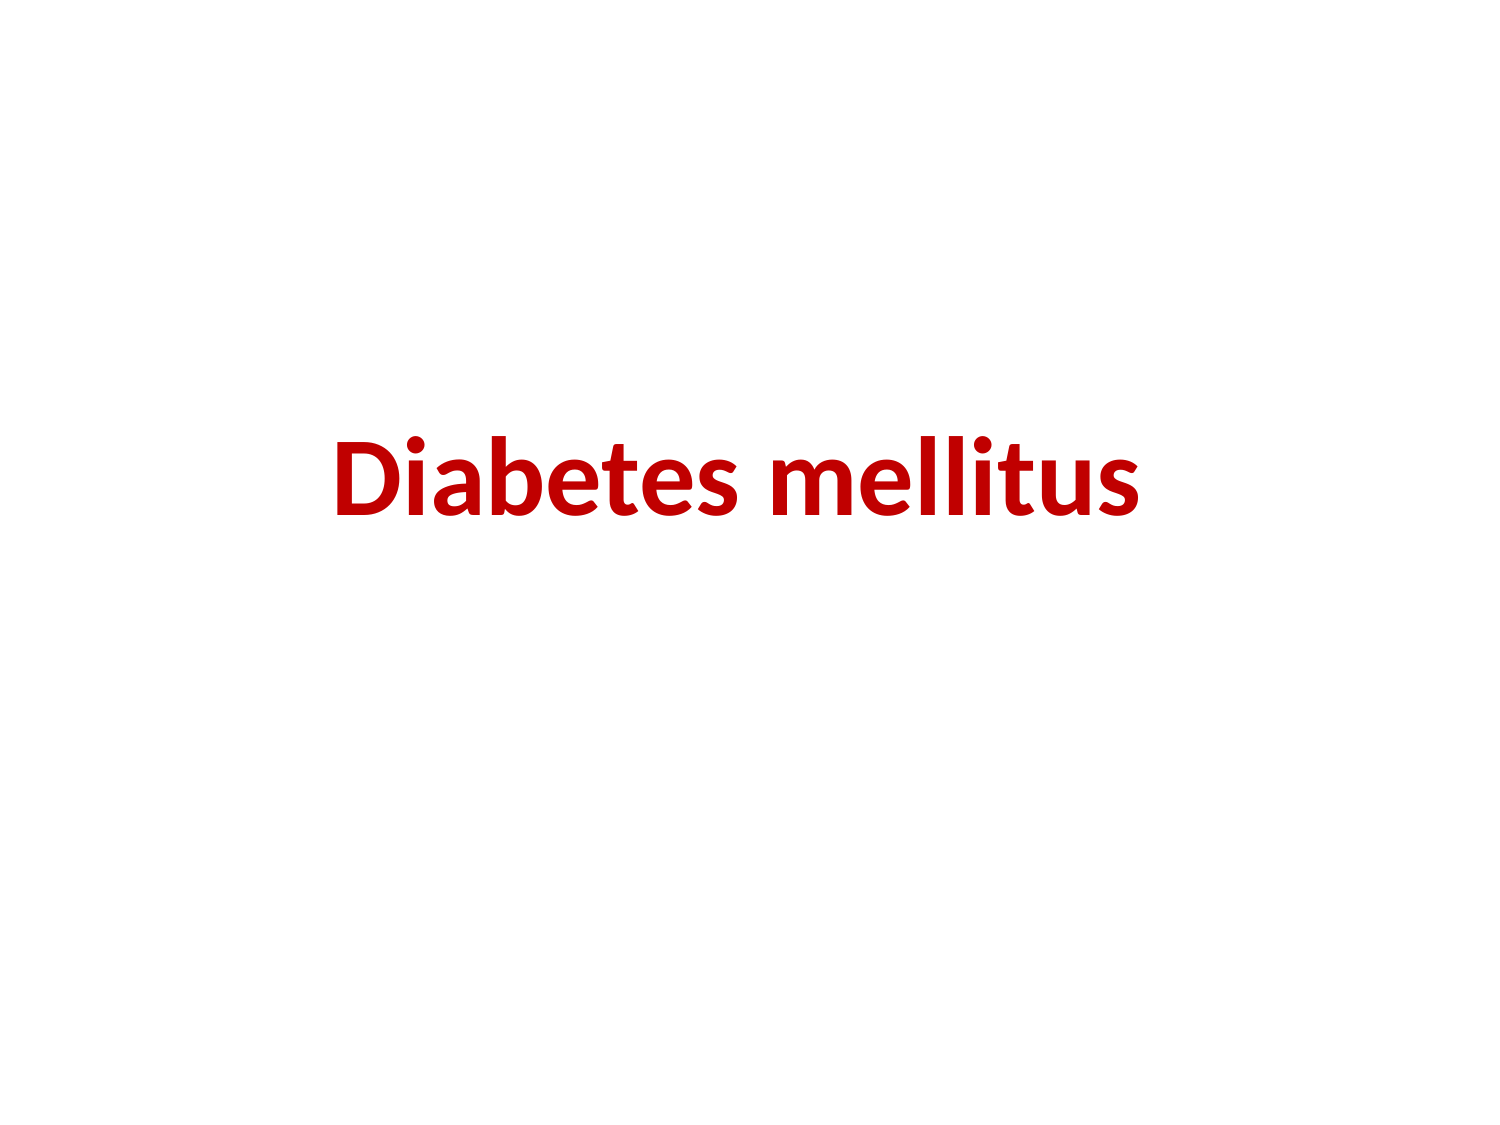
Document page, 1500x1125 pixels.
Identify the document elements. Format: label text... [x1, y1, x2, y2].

title Diabetes mellitus [112, 349, 1388, 591]
